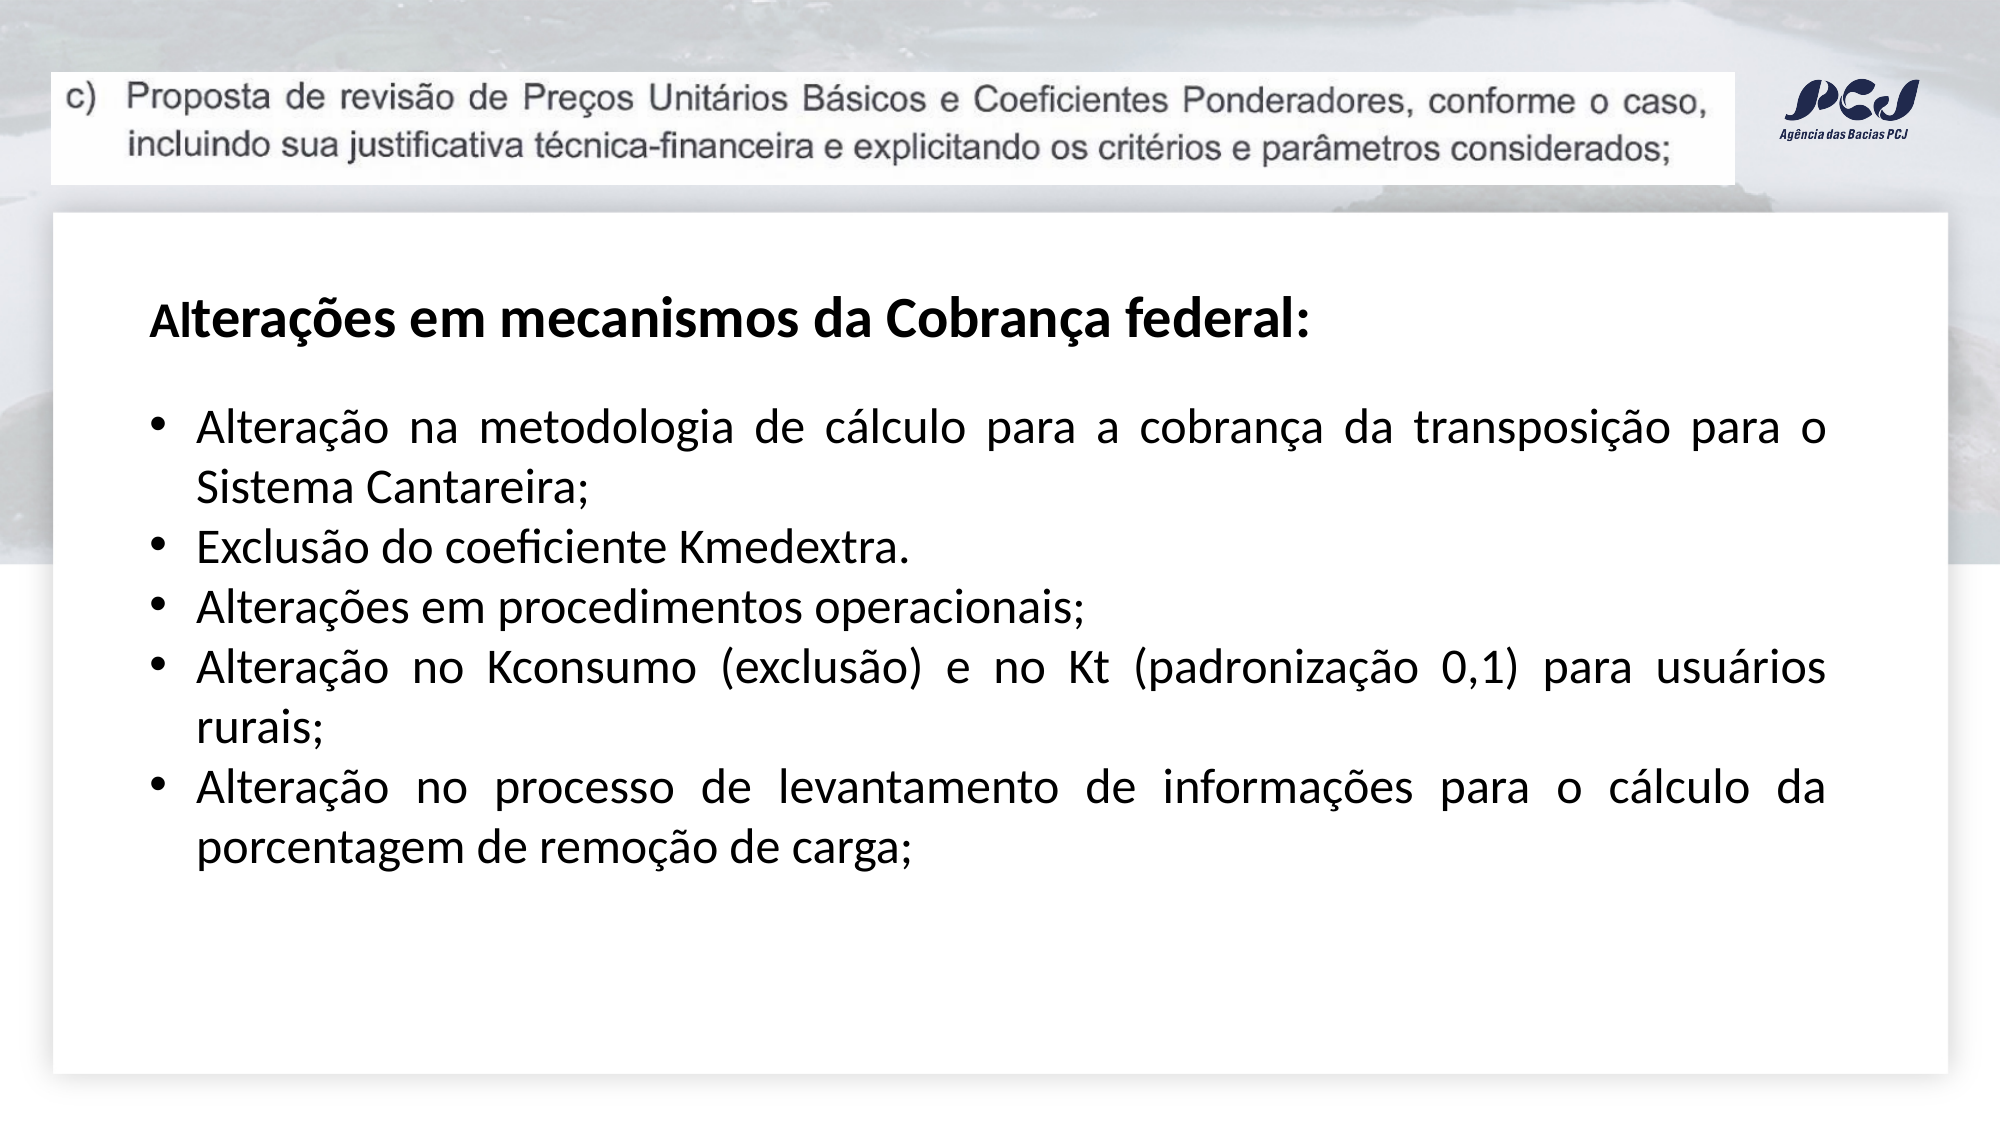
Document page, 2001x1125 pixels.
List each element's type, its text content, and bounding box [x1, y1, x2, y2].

text_box Alterações em mecanismos da Cobrança federal: Alteração na metodologia de cálculo para a cobrança da transposição para o Sistema Cantareira; Exclusão do coeficiente Kmedextra. Alterações em procedimentos operacionais; Alteração no Kconsumo (exclusão) e no Kt (padronização 0,1) para usuários rurais; Alteração no processo de levantamento de informações para o cálculo da porcentagem de remoção de carga; [134, 271, 1842, 971]
picture [0, 0, 2000, 1125]
